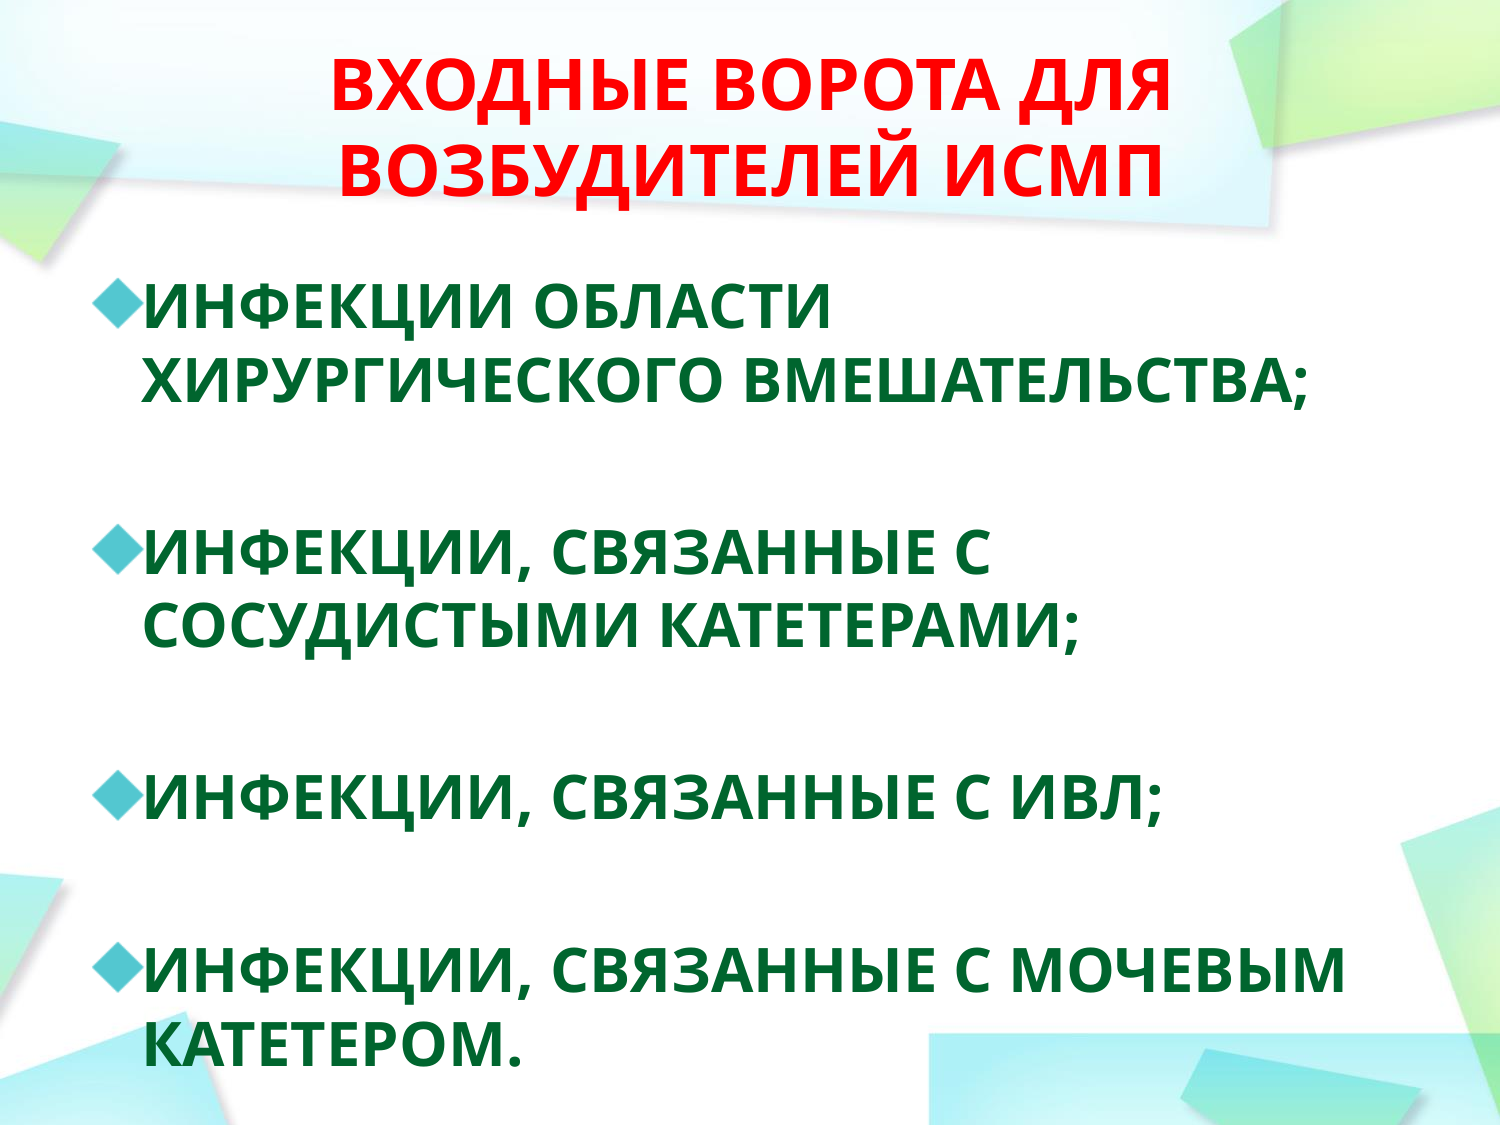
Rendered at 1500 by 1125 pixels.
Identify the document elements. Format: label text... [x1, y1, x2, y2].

list ИНФЕКЦИИ ОБЛАСТИ ХИРУРГИЧЕСКОГО ВМЕШАТЕЛЬСТВА; ИНФЕКЦИИ, СВЯЗАННЫЕ С СОСУДИСТЫМИ КАТЕТЕРАМИ; ИНФЕКЦИИ, СВЯЗАННЫЕ С ИВЛ; ИНФЕКЦИИ, СВЯЗАННЫЕ С МОЧЕВЫМ КАТЕТЕРОМ. [76, 259, 1427, 1087]
picture [0, 0, 1500, 1125]
title ВХОДНЫЕ ВОРОТА ДЛЯ ВОЗБУДИТЕЛЕЙ ИСМП [76, 30, 1427, 219]
